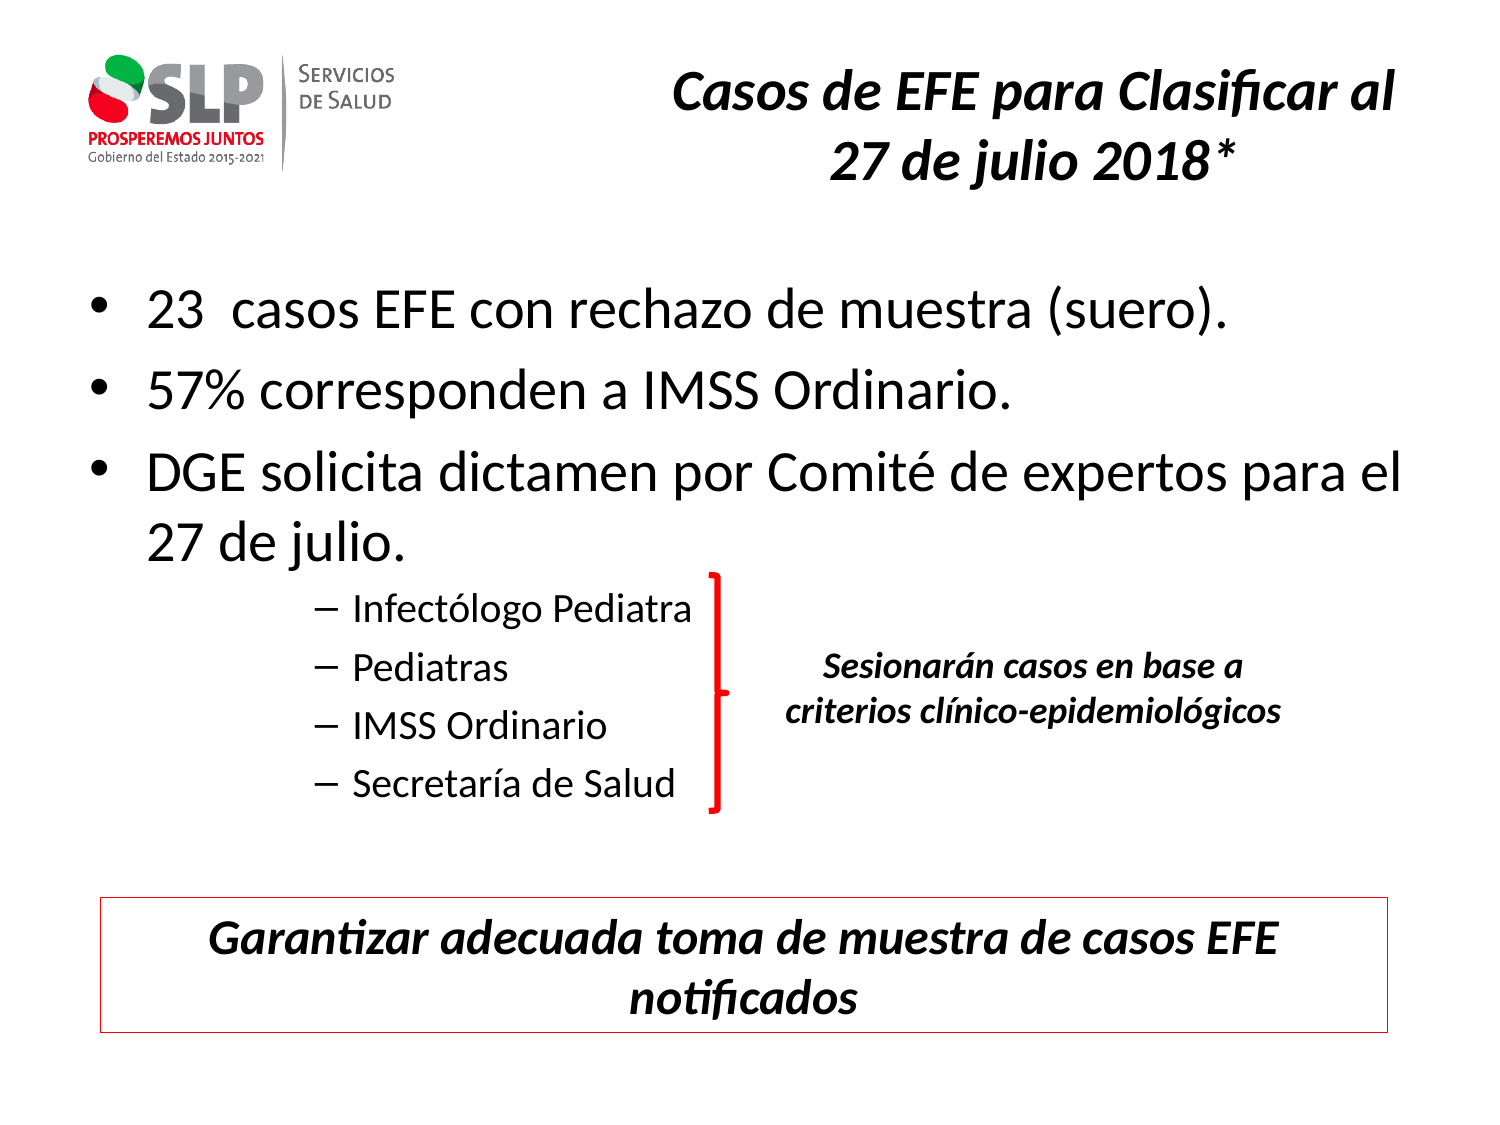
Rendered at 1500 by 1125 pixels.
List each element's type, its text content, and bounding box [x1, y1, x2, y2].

text_box Casos de EFE para Clasificar al 27 de julio 2018* [643, 45, 1425, 197]
text_box [708, 574, 728, 812]
text_box Sesionarán casos en base a criterios clínico-epidemiológicos [744, 633, 1323, 739]
text_box 23 casos EFE con rechazo de muestra (suero). 57% corresponden a IMSS Ordinario. DGE solicita dictamen por Comité de expertos para el 27 de julio. Infectólogo Pediatra Pediatras IMSS Ordinario Secretaría de Salud [74, 262, 1425, 1005]
picture [88, 54, 394, 172]
text_box Garantizar adecuada toma de muestra de casos EFE notificados [100, 897, 1388, 1033]
